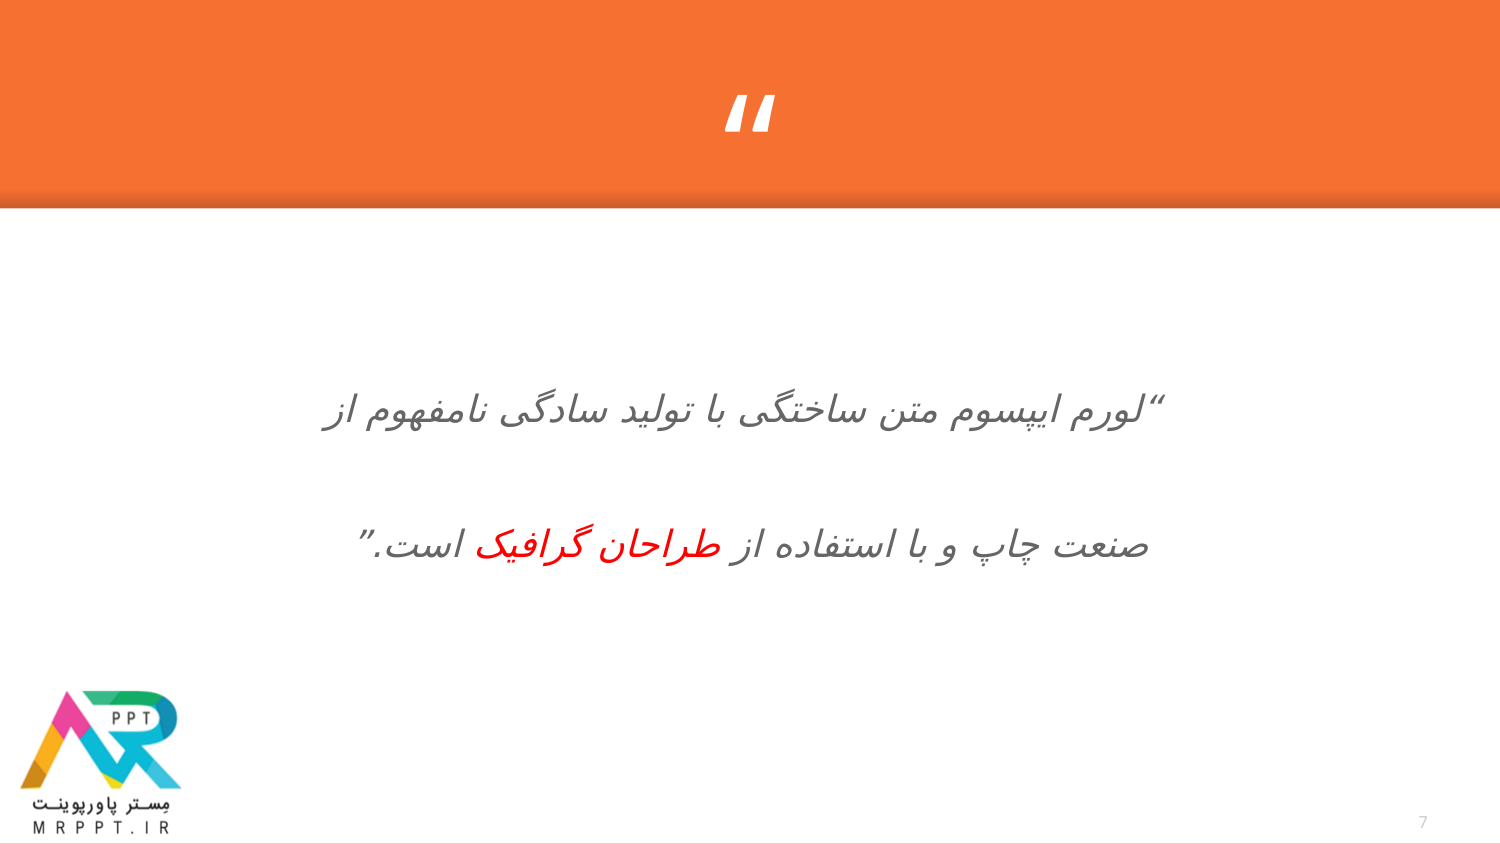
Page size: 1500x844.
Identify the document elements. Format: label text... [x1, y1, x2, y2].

list “لورم ایپسوم متن ساختگی با تولید سادگی نامفهوم از صنعت چاپ و با استفاده از طراحان گرافیک است.” [303, 279, 1197, 725]
picture [0, 682, 201, 844]
slide_number 7 [1403, 779, 1494, 844]
